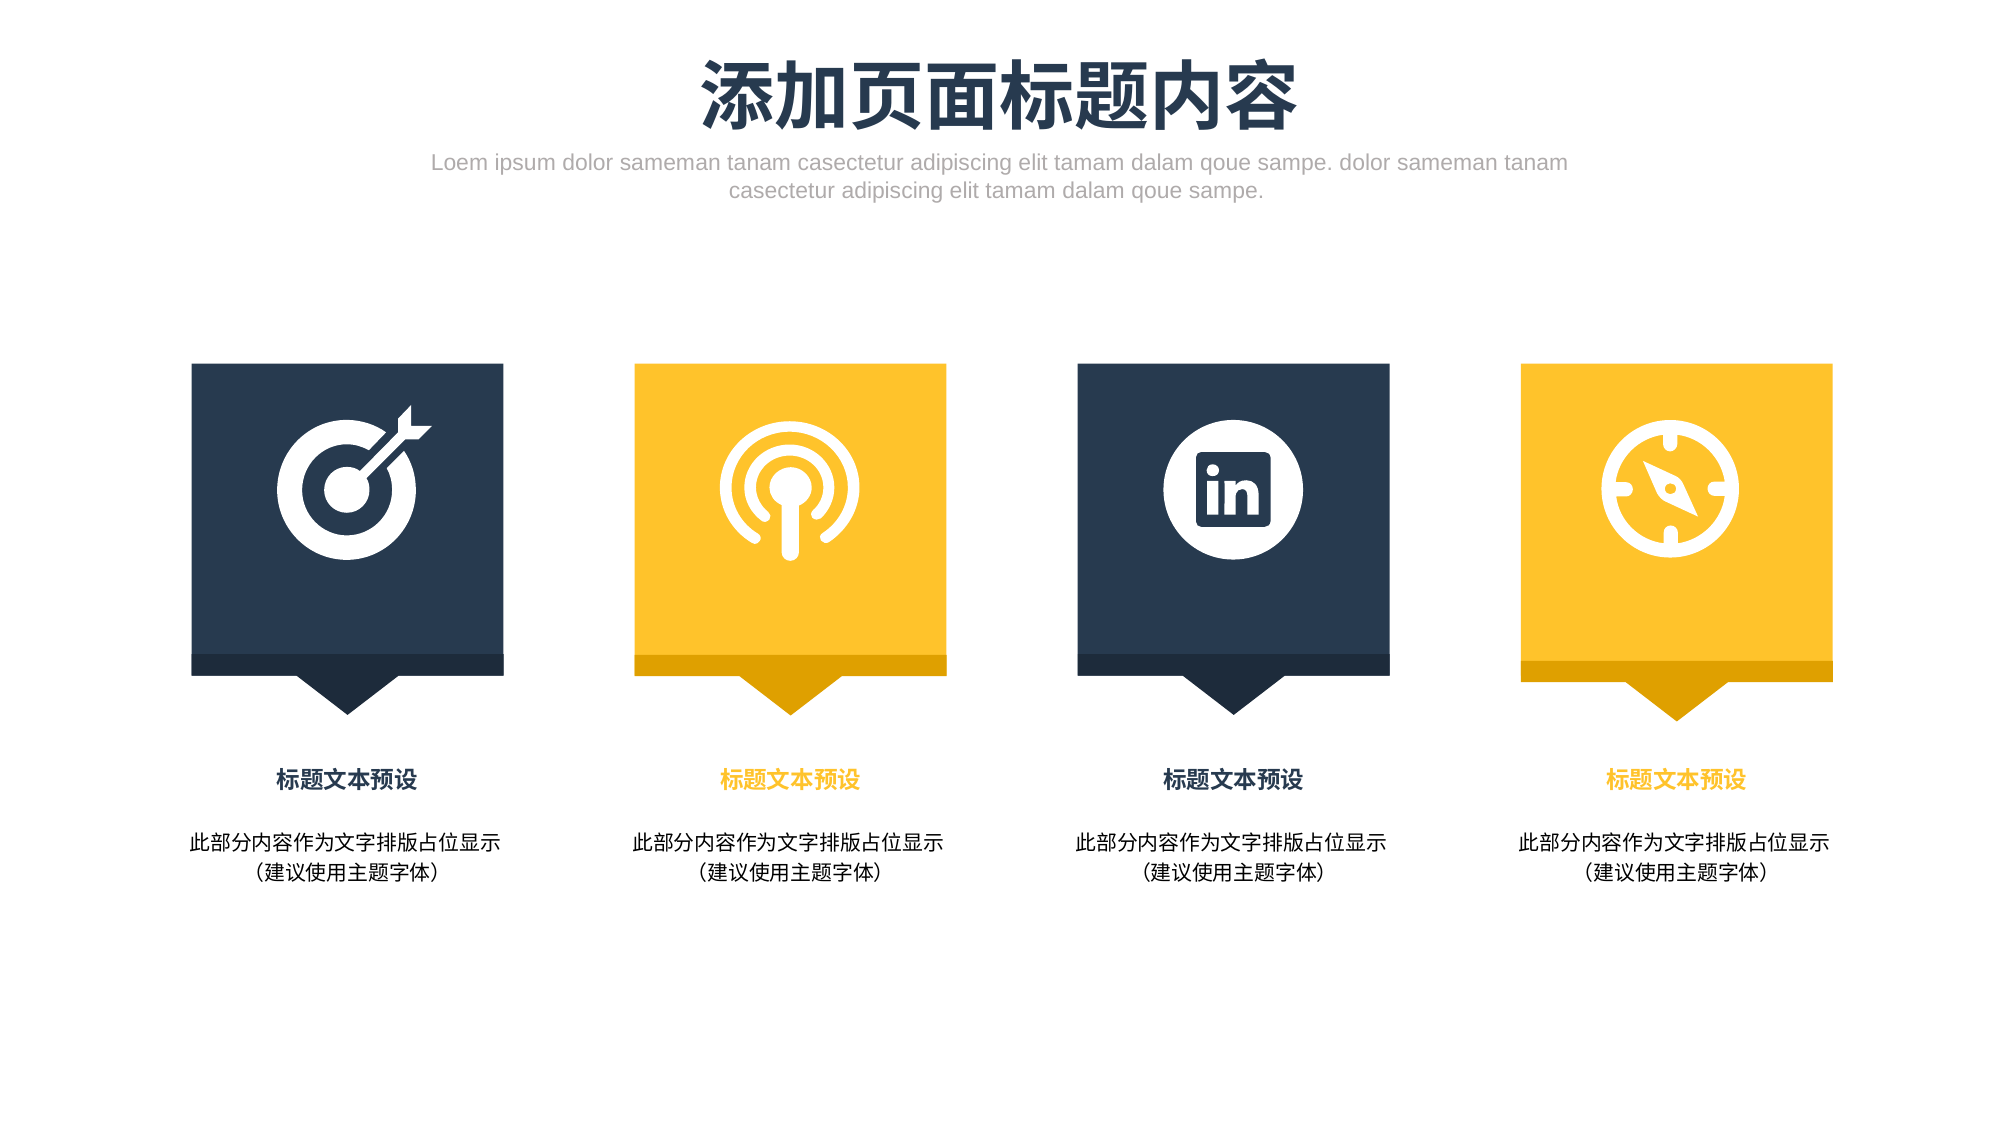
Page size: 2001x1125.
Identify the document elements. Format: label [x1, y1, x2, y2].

text_box [614, 363, 967, 911]
text_box [1500, 363, 1853, 911]
text_box [1057, 363, 1410, 911]
text_box [171, 363, 524, 911]
